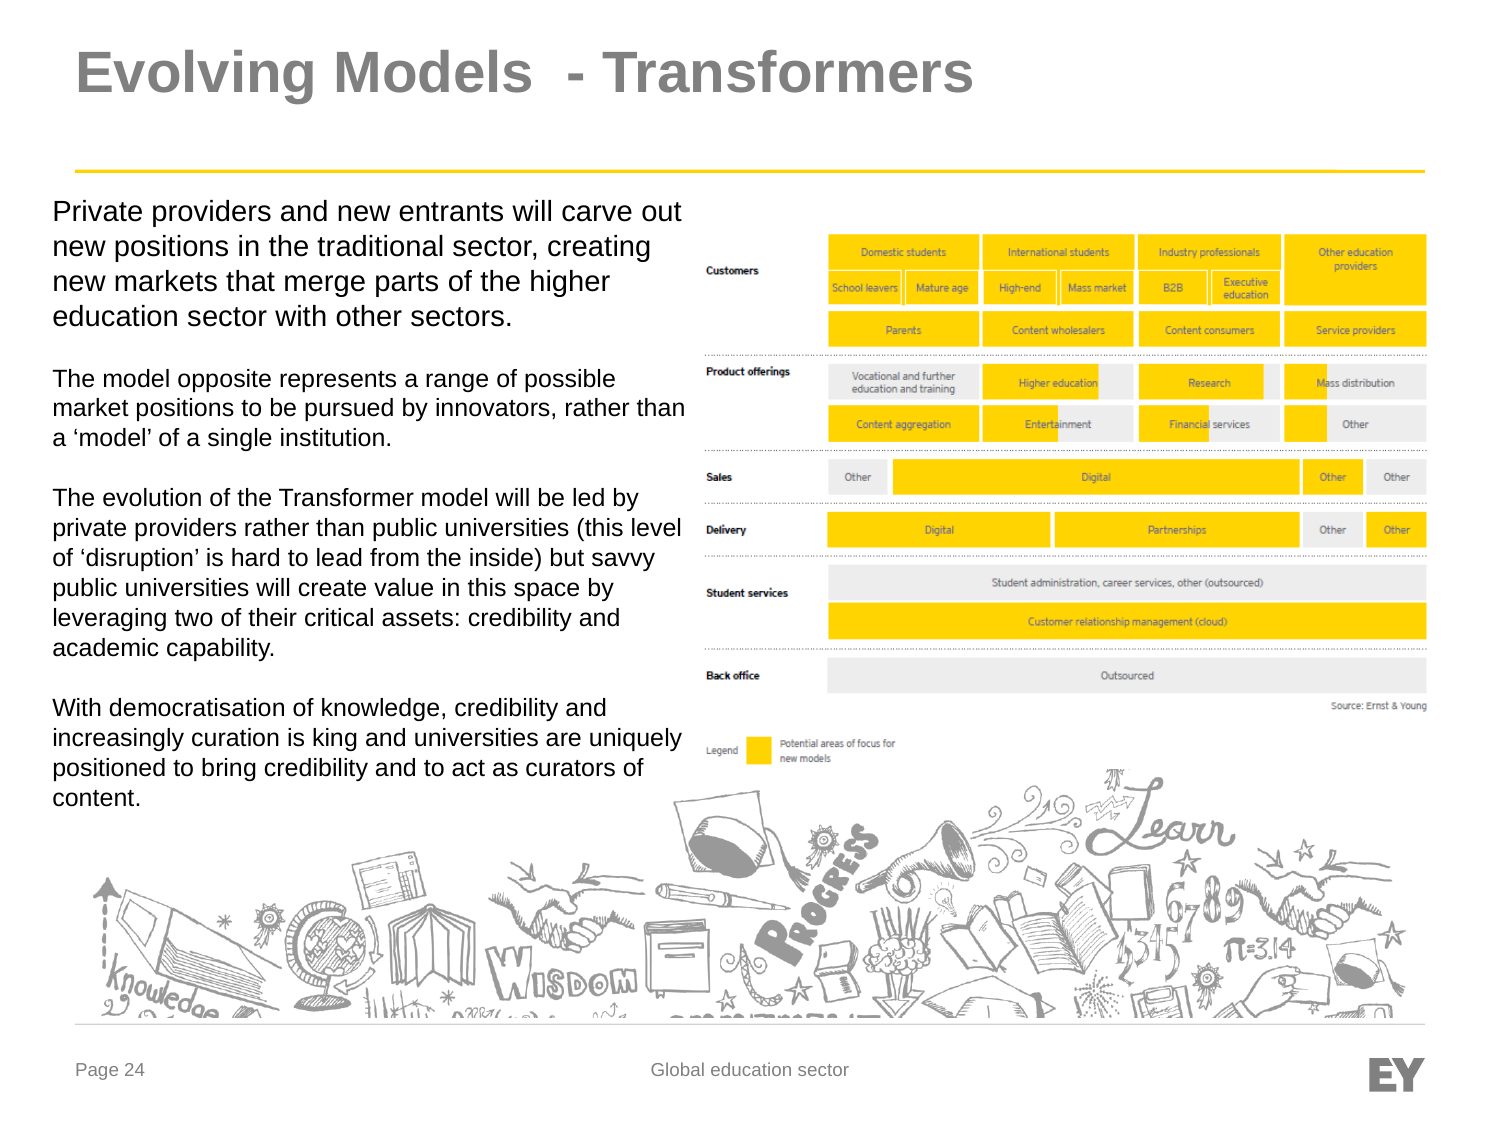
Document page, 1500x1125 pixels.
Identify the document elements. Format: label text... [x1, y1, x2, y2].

picture [78, 743, 1426, 1018]
text_box Private providers and new entrants will carve out new positions in the traditional sector, creating new markets that merge parts of the higher education sector with other sectors. The model opposite represents a range of possible market positions to be pursued by innovators, rather than a ‘model’ of a single institution. The evolution of the Transformer model will be led by private providers rather than public universities (this level of ‘disruption’ is hard to lead from the inside) but savvy public universities will create value in this space by leveraging two of their critical assets: credibility and academic capability. With democratisation of knowledge, credibility and increasingly curation is king and universities are uniquely positioned to bring credibility and to act as curators of content. [37, 184, 704, 849]
title Evolving Models - Transformers [75, 45, 1425, 170]
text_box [694, 231, 1432, 769]
